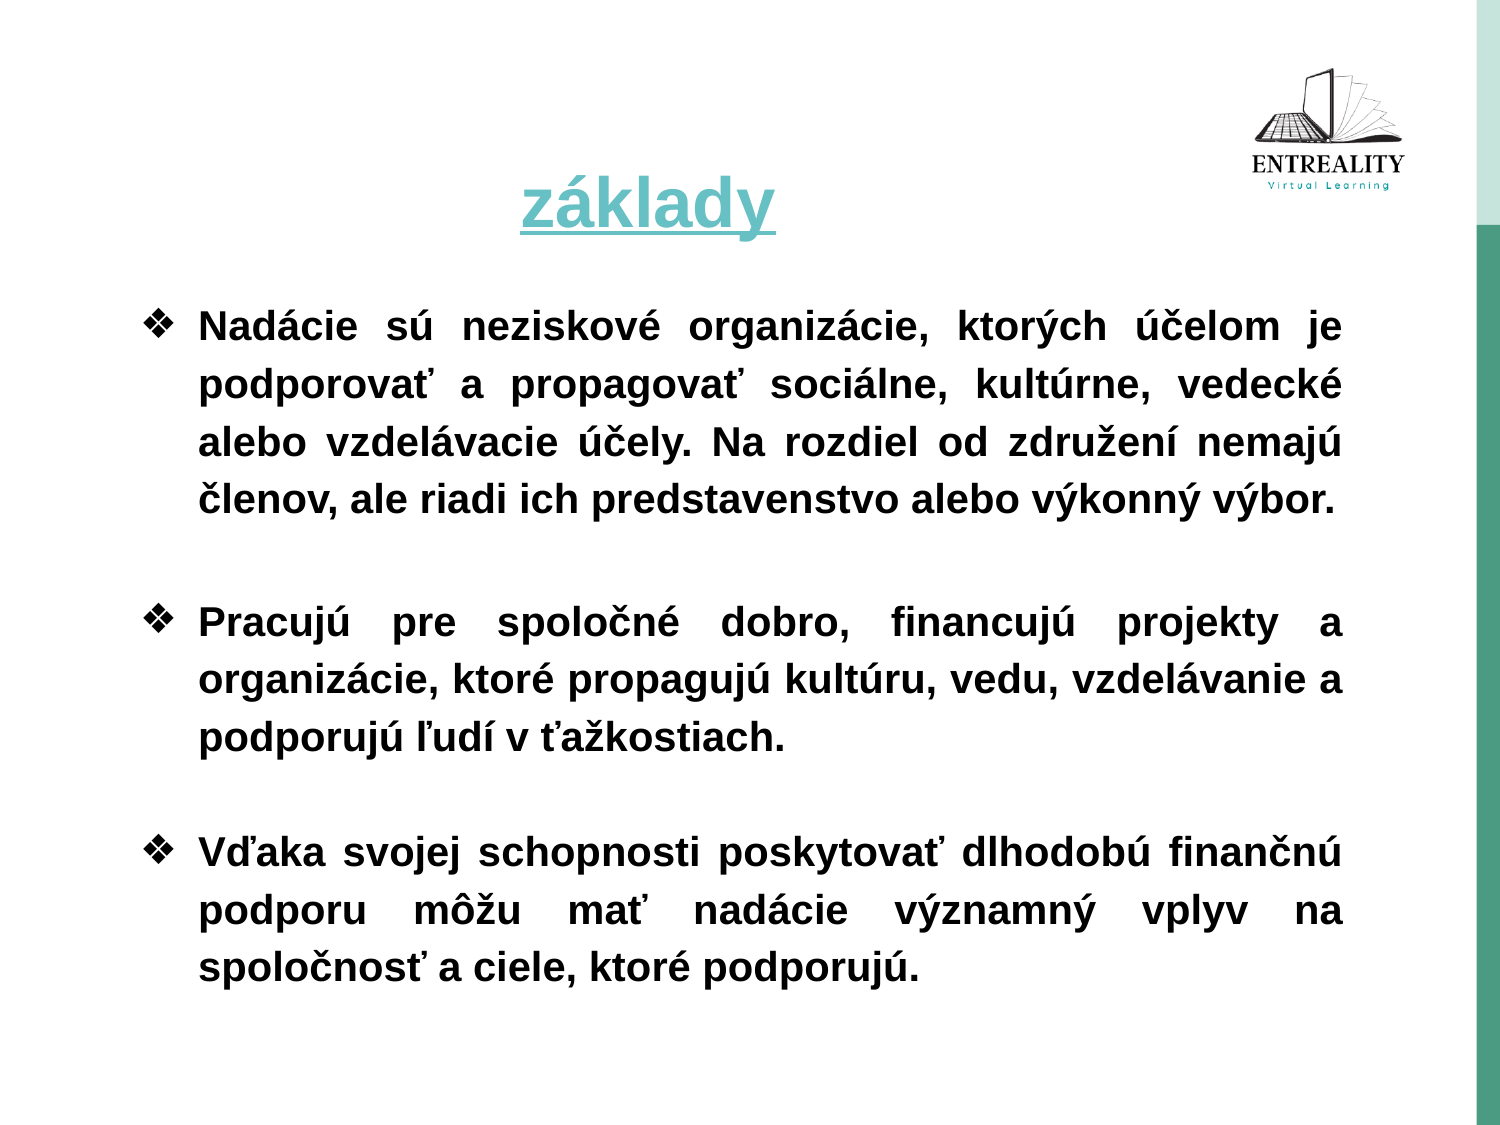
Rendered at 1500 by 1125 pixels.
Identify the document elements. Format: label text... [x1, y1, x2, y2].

title základy [420, 81, 1025, 251]
picture [1198, 0, 1458, 259]
list Nadácie sú neziskové organizácie, ktorých účelom je podporovať a propagovať sociálne, kultúrne, vedecké alebo vzdelávacie účely. Na rozdiel od združení nemajú členov, ale riadi ich predstavenstvo alebo výkonný výbor. Pracujú pre spoločné dobro, financujú projekty a organizácie, ktoré propagujú kultúru, vedu, vzdelávanie a podporujú ľudí v ťažkostiach. Vďaka svojej schopnosti poskytovať dlhodobú finančnú podporu môžu mať nadácie významný vplyv na spoločnosť a ciele, ktoré podporujú. [108, 284, 1359, 1002]
